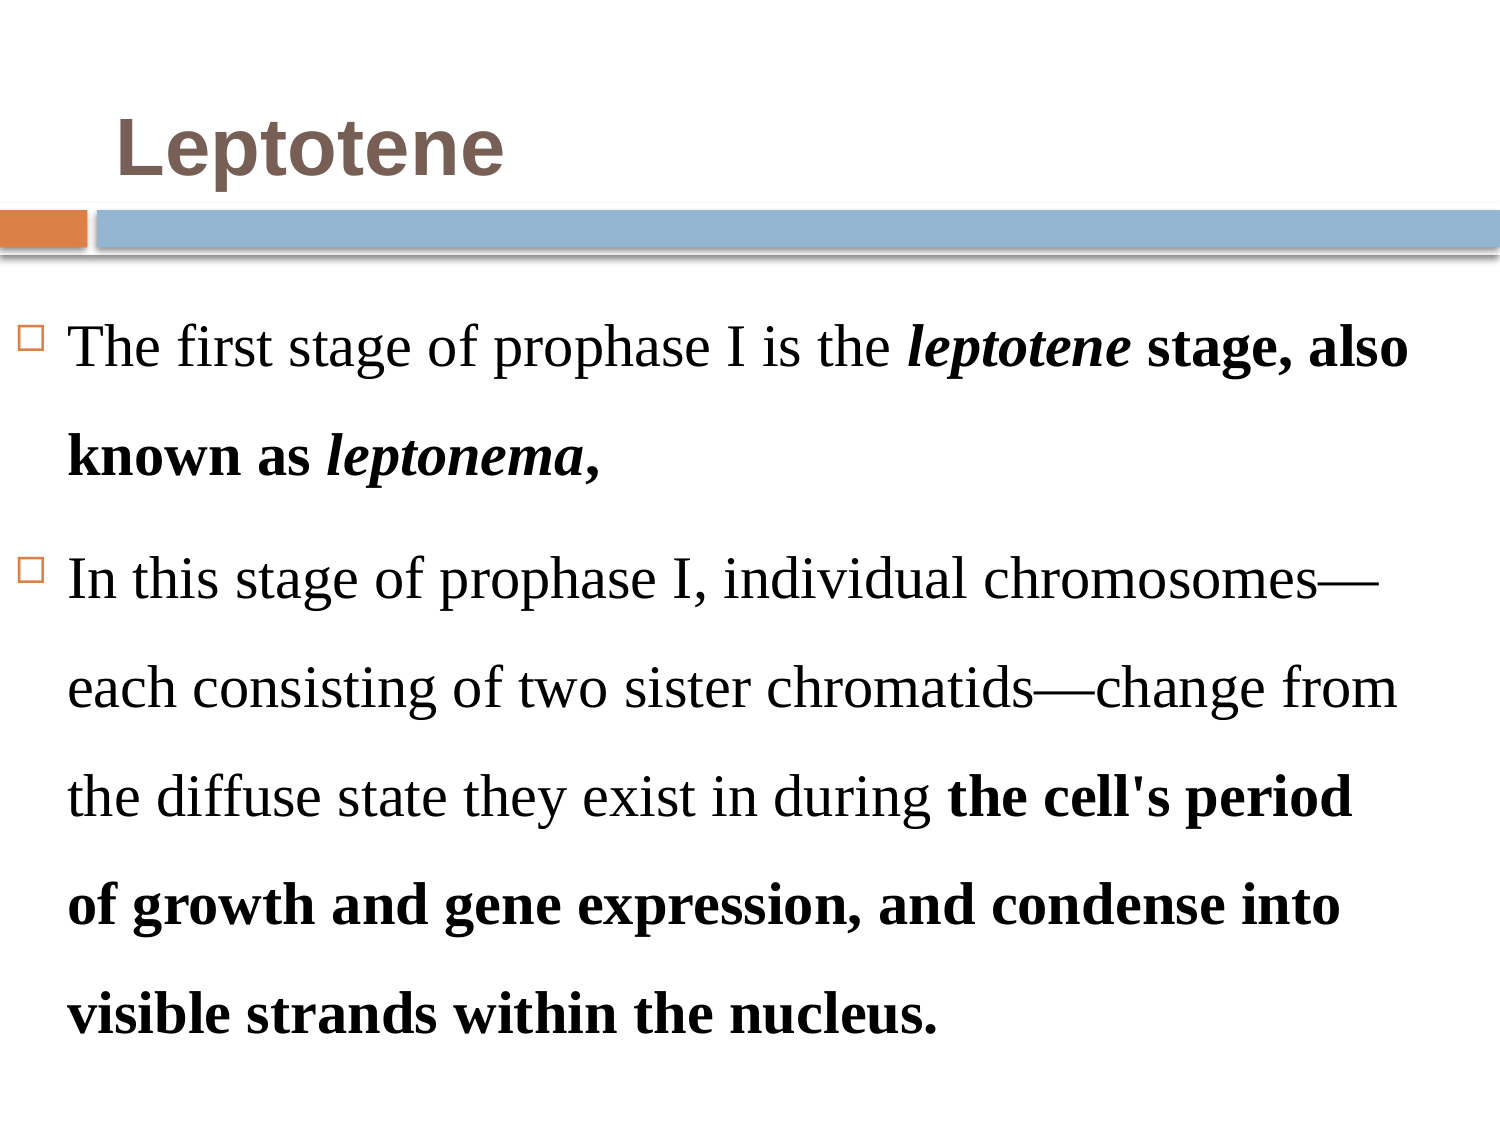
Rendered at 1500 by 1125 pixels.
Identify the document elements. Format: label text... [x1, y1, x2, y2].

title Leptotene [100, 37, 1438, 200]
list The first stage of prophase I is the leptotene stage, also known as leptonema, In this stage of prophase I, individual chromosomes—each consisting of two sister chromatids—change from the diffuse state they exist in during the cell's period of growth and gene expression, and condense into visible strands within the nucleus. [0, 262, 1425, 1125]
